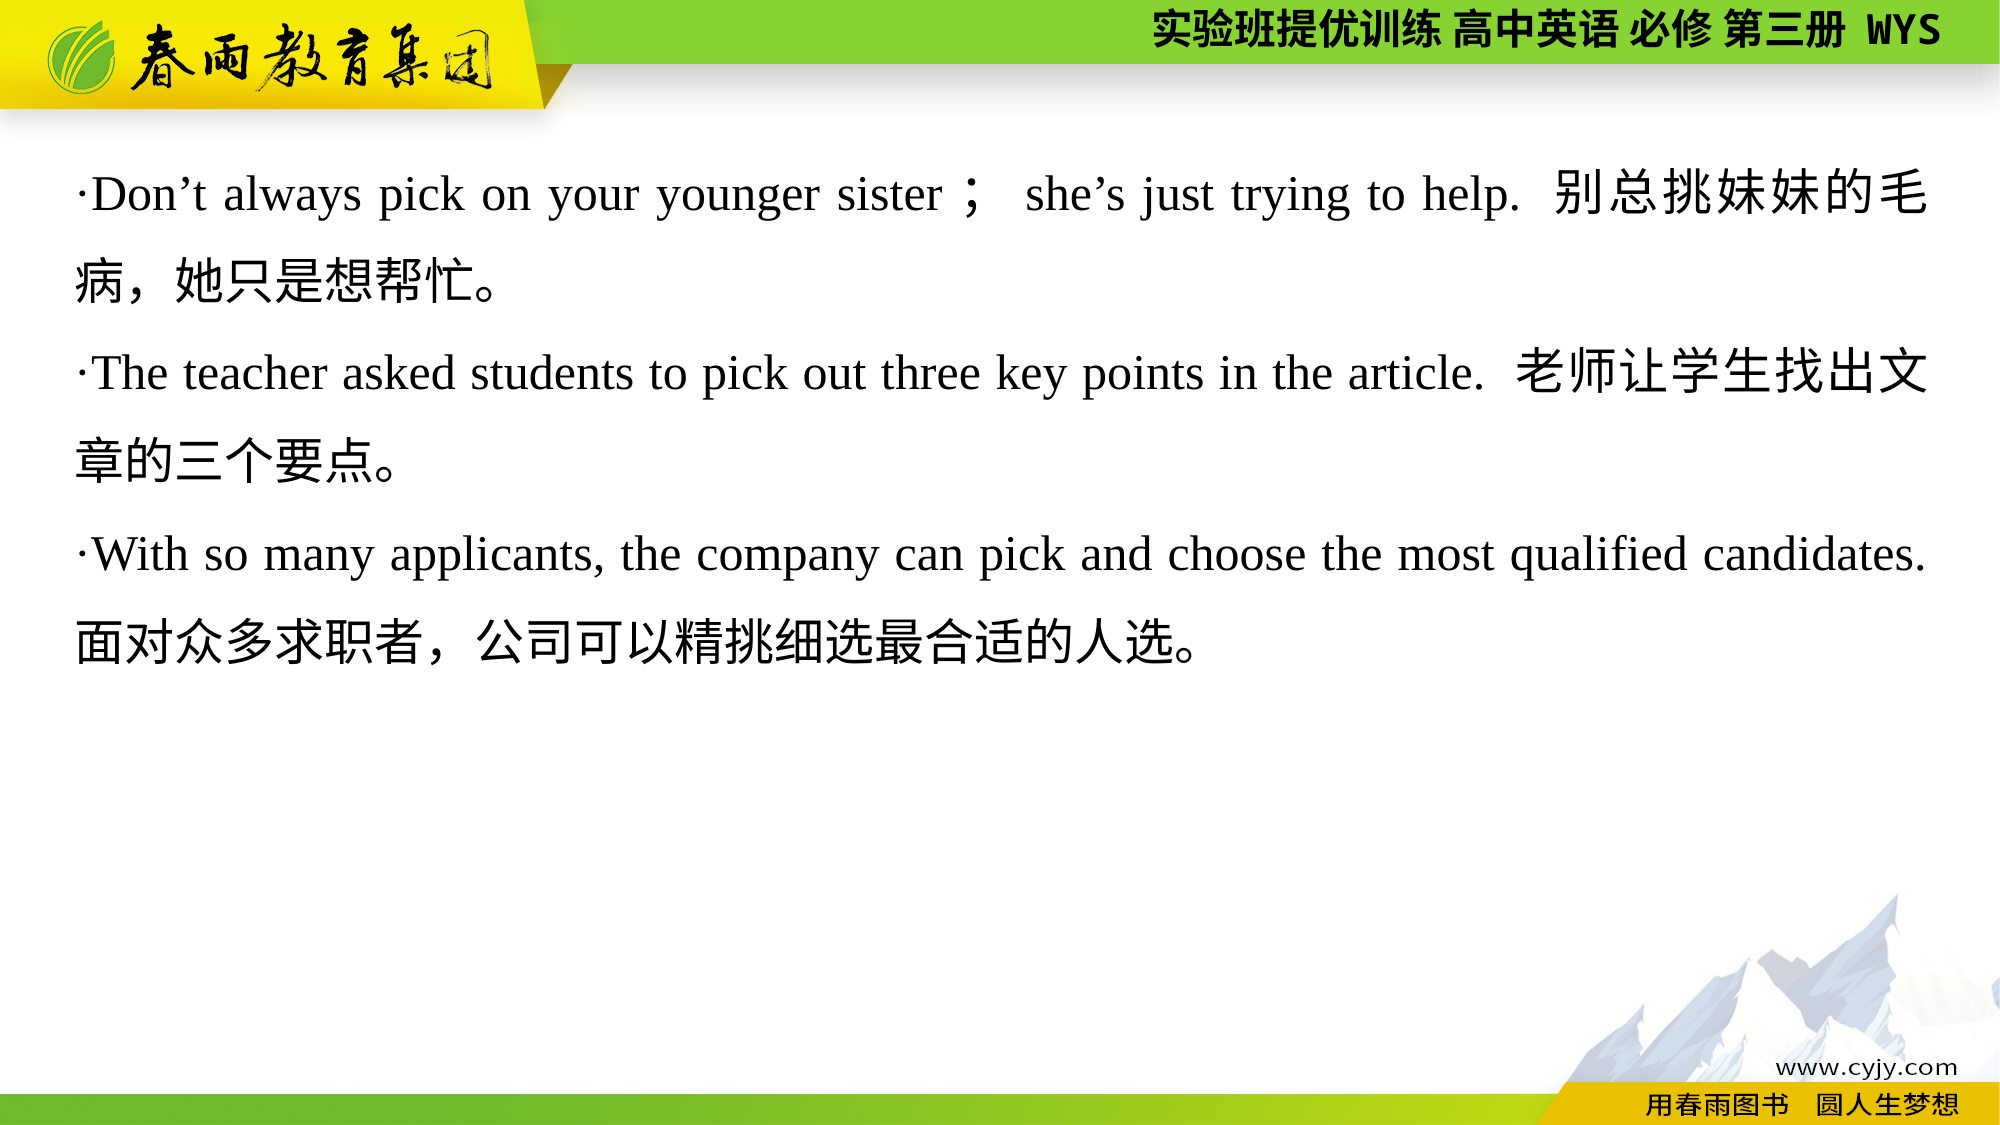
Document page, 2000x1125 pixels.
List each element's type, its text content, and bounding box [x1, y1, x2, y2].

picture [0, 0, 2000, 1125]
list ·Don’t always pick on your younger sister；she’s just trying to help. 别总挑妹妹的毛病，她只是想帮忙。 ·The teacher asked students to pick out three key points in the article. 老师让学生找出文章的三个要点。 ·With so many applicants, the company can pick and choose the most qualified candidates. 面对众多求职者，公司可以精挑细选最合适的人选。 [59, 122, 1944, 672]
